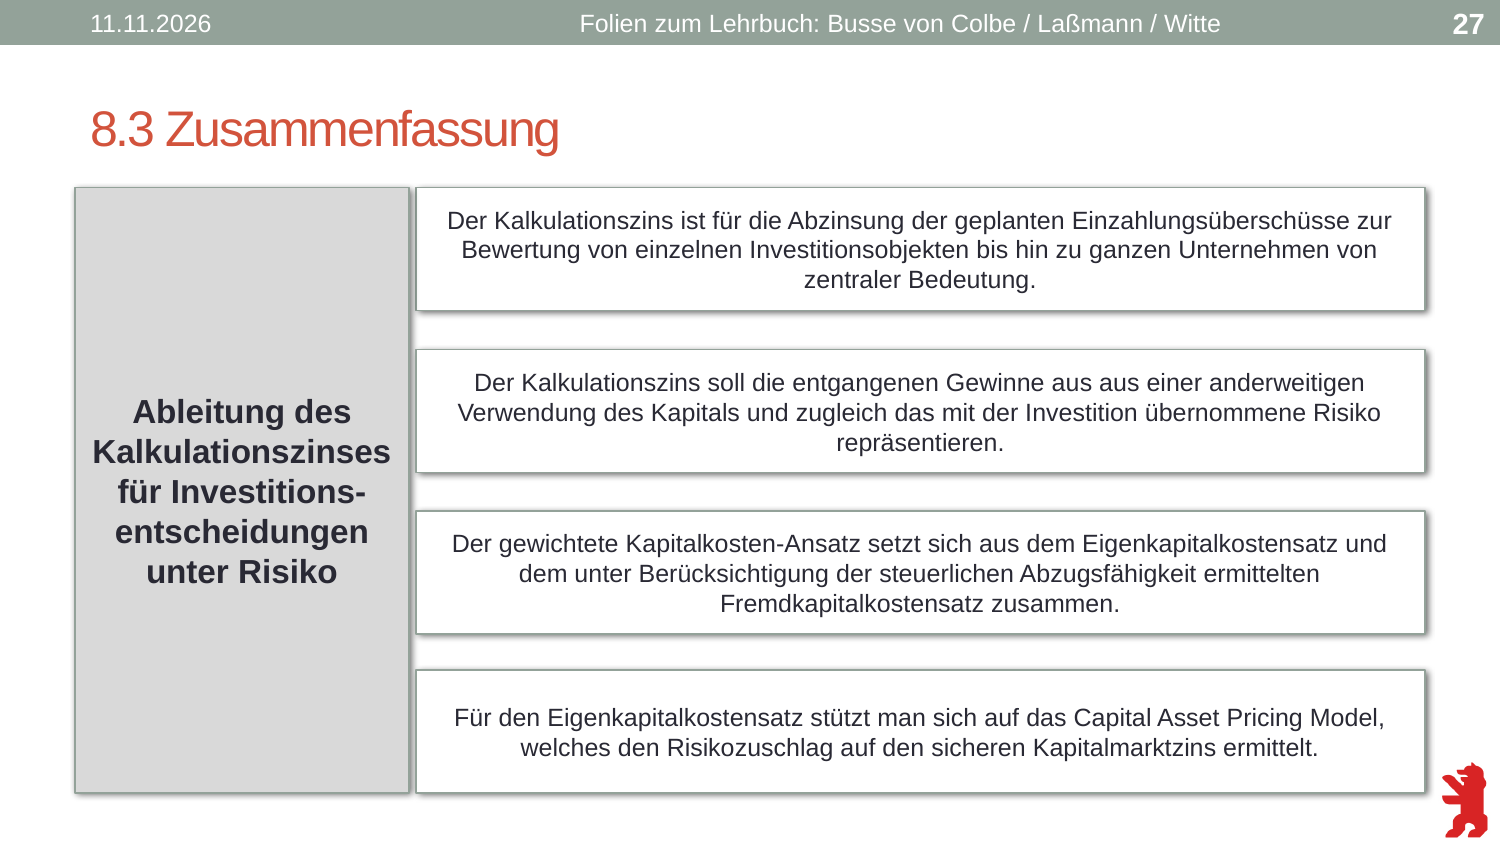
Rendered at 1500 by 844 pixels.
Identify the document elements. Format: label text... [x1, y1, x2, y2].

picture [1434, 760, 1500, 844]
footer Folien zum Lehrbuch: Busse von Colbe / Laßmann / Witte [562, 2, 1238, 43]
slide_number 27 [1325, 2, 1500, 43]
text_box Für den Eigenkapitalkostensatz stützt man sich auf das Capital Asset Pricing Model, welches den Risikozuschlag auf den sicheren Kapitalmarktzins ermittelt. [415, 669, 1426, 794]
text_box Der Kalkulationszins soll die entgangenen Gewinne aus aus einer anderweitigen Verwendung des Kapitals und zugleich das mit der Investition übernommene Risiko repräsentieren. [415, 349, 1426, 473]
title 8.3 Zusammenfassung [75, 65, 1425, 186]
text_box Der gewichtete Kapitalkosten-Ansatz setzt sich aus dem Eigenkapitalkostensatz und dem unter Berücksichtigung der steuerlichen Abzugsfähigkeit ermittelten Fremdkapitalkostensatz zusammen. [415, 510, 1426, 635]
text_box Der Kalkulationszins ist für die Abzinsung der geplanten Einzahlungsüberschüsse zur Bewertung von einzelnen Investitionsobjekten bis hin zu ganzen Unternehmen von zentraler Bedeutung. [416, 187, 1426, 311]
text_box Ableitung des Kalkulationszinses für Investitions-entscheidungen unter Risiko [74, 187, 410, 794]
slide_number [75, 2, 550, 43]
